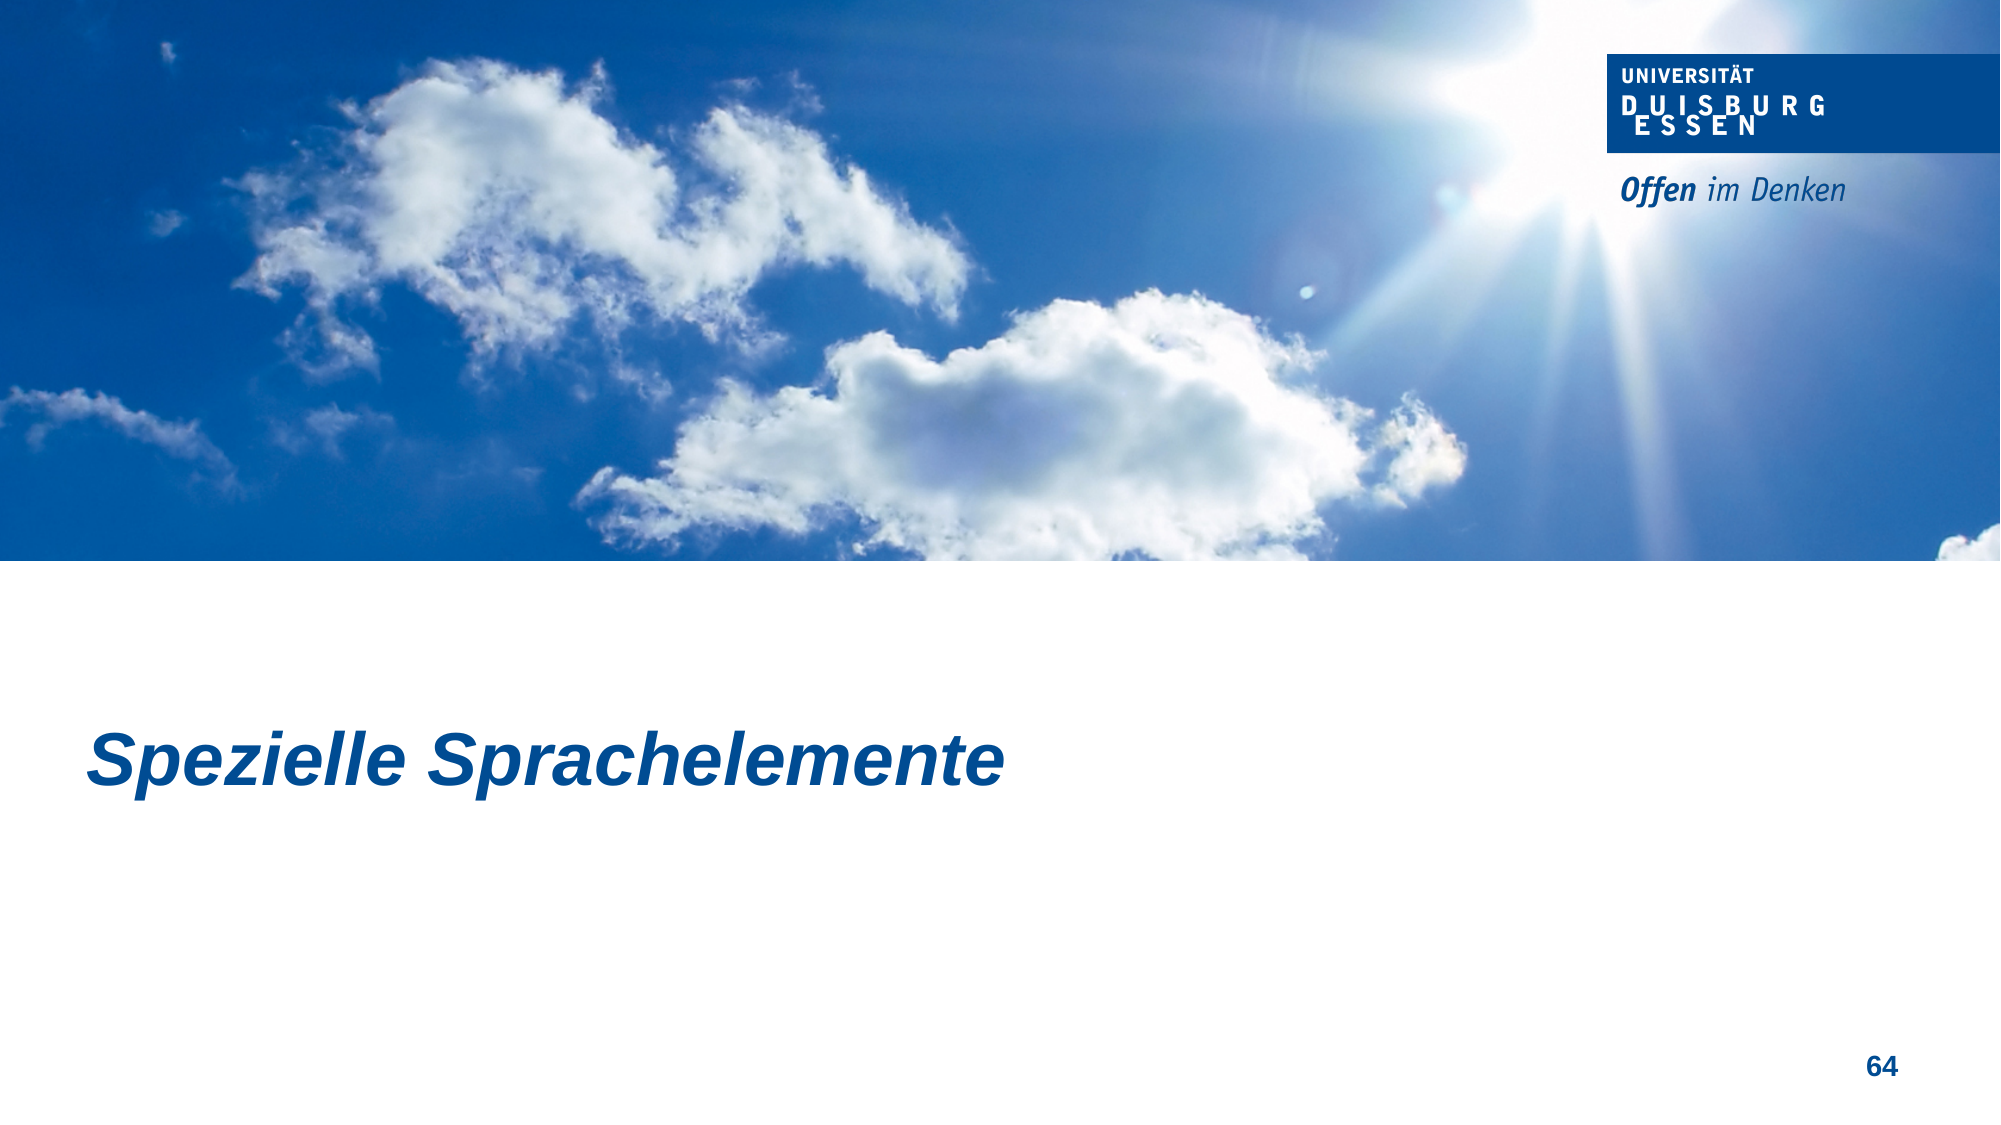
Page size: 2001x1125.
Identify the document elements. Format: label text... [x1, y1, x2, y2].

picture [0, 0, 2000, 561]
slide_number 64 [1677, 1039, 1914, 1081]
list Spezielle Sprachelemente [86, 710, 1276, 789]
